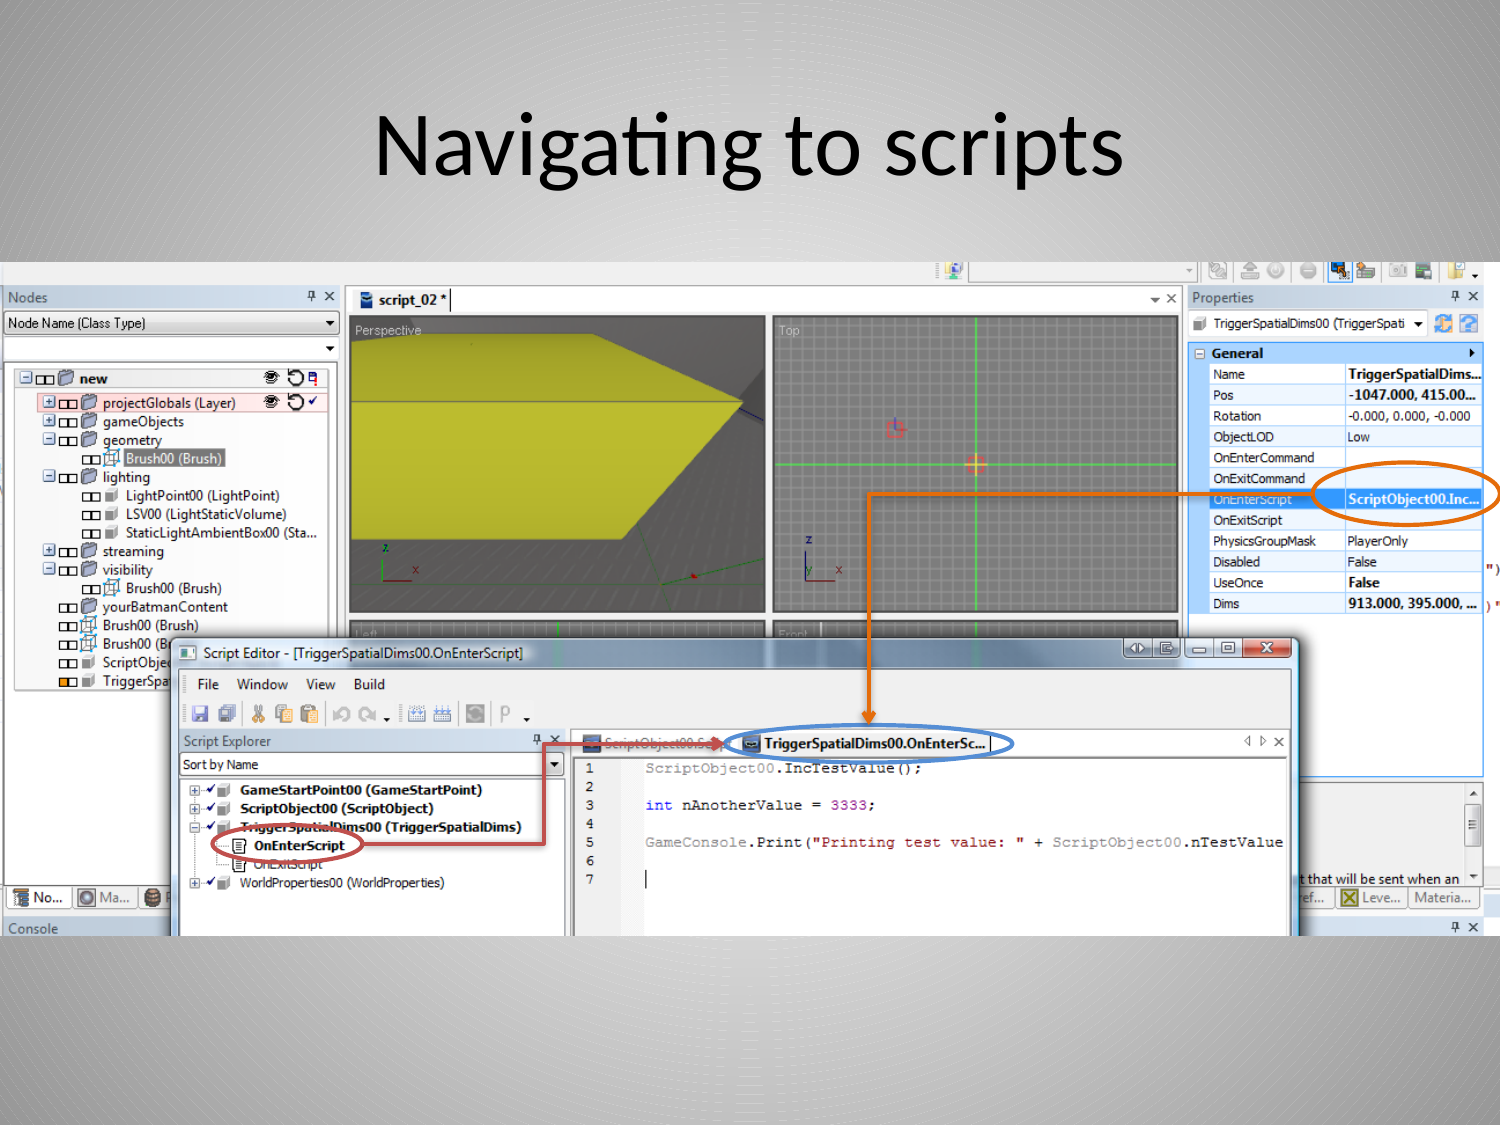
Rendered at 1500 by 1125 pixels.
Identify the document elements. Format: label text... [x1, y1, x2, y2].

title Navigating to scripts [75, 45, 1425, 233]
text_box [362, 743, 726, 844]
picture [0, 262, 1500, 936]
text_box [868, 493, 1313, 726]
